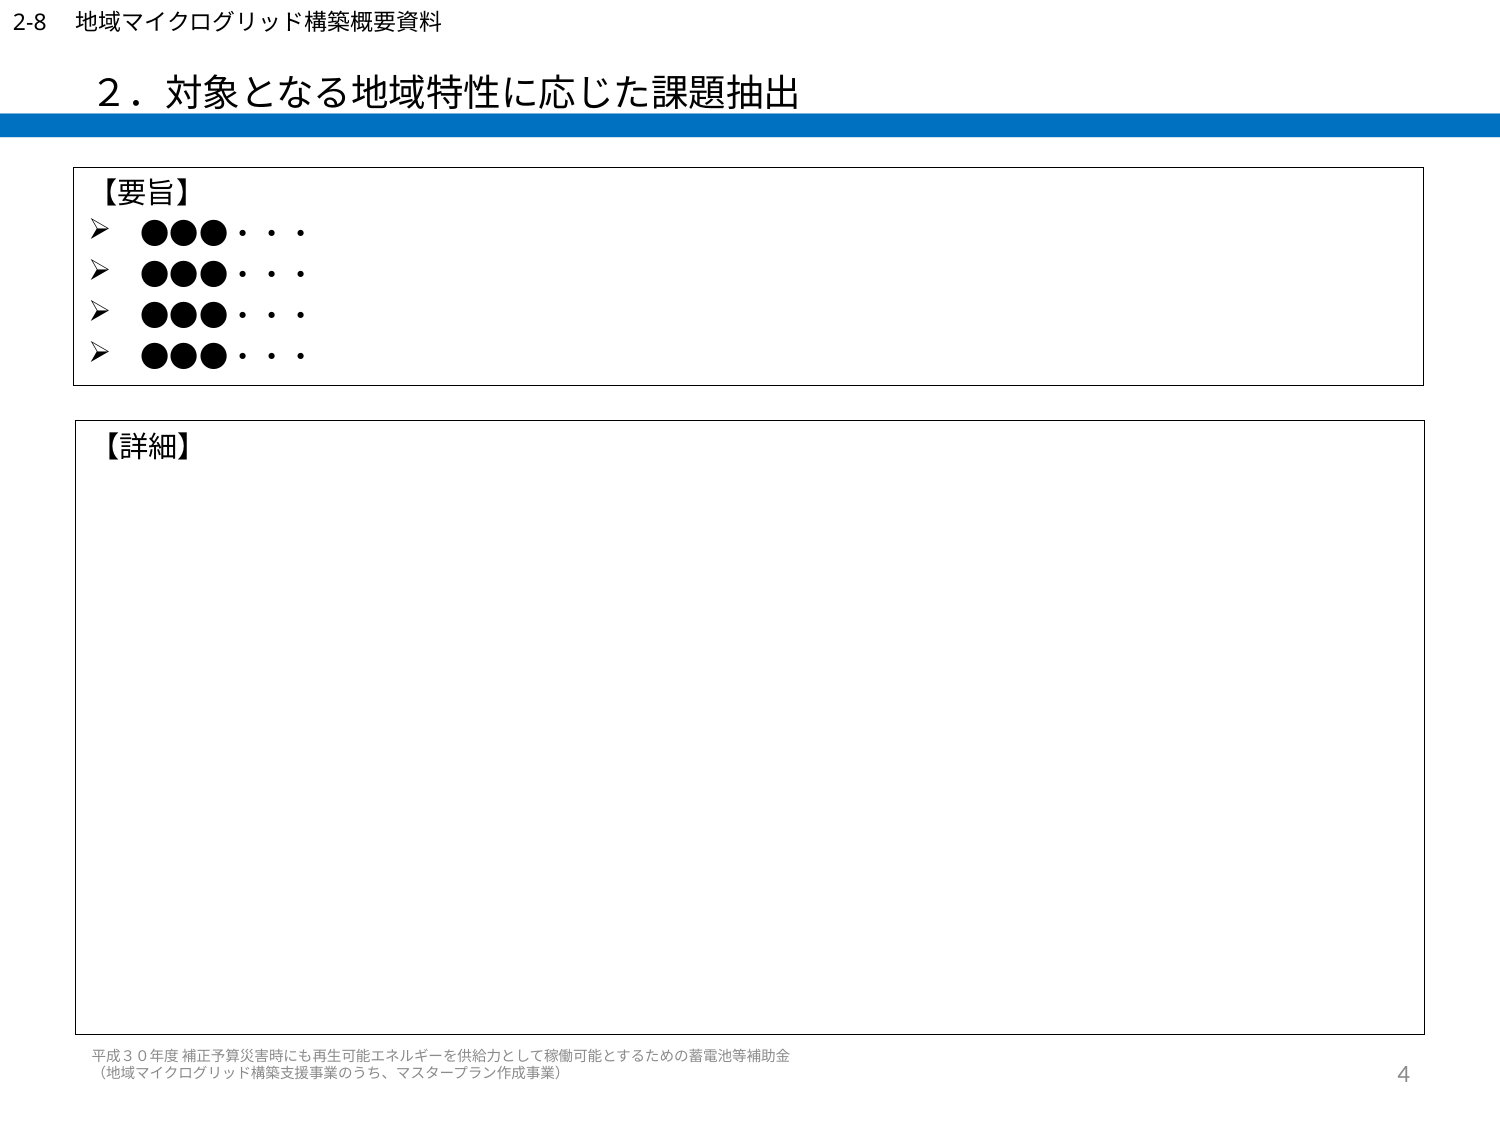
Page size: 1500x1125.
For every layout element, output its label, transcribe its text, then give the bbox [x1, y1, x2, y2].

text_box [0, 113, 1500, 138]
list 【要旨】 ●●●・・・ ●●●・・・ ●●●・・・ ●●●・・・ [73, 167, 1424, 386]
text_box 2-8 地域マイクログリッド構築概要資料 [0, 0, 467, 61]
text_box 平成３０年度 補正予算災害時にも再生可能エネルギーを供給力として稼働可能とするための蓄電池等補助金 （地域マイクログリッド構築支援事業のうち、マスタープラン作成事業） [76, 1042, 988, 1103]
list 【詳細】 [75, 420, 1425, 1035]
slide_number 4 [1074, 1042, 1425, 1103]
title ２．対象となる地域特性に応じた課題抽出 [75, 45, 1425, 113]
